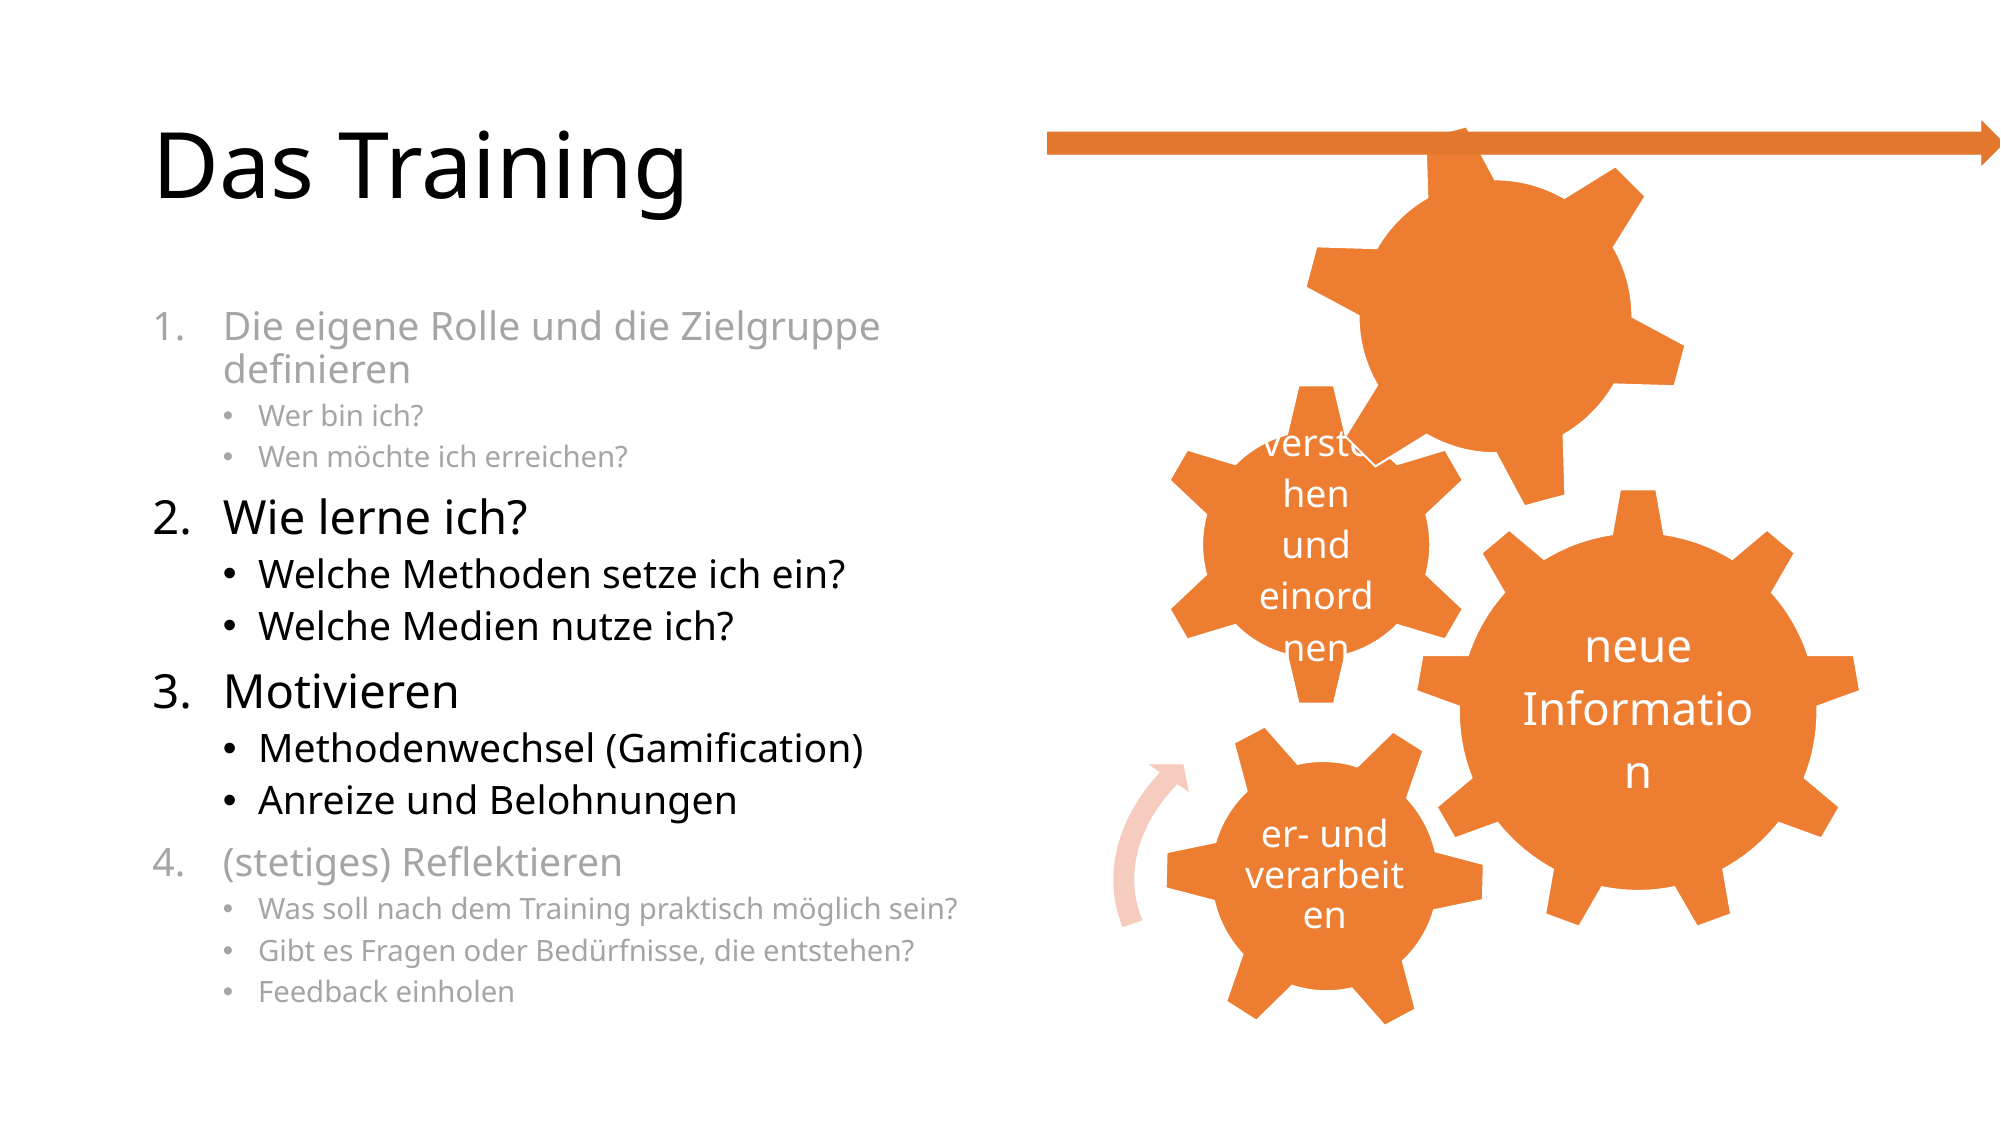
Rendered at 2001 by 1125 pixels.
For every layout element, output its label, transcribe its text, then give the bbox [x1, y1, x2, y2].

title Das Training [137, 59, 1863, 278]
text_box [1162, 711, 1487, 1041]
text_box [905, 120, 2000, 936]
list Die eigene Rolle und die Zielgruppe definieren Wer bin ich? Wen möchte ich erreichen? Wie lerne ich? Welche Methoden setze ich ein? Welche Medien nutze ich? Motivieren Methodenwechsel (Gamification) Anreize und Belohnungen (stetiges) Reflektieren Was soll nach dem Training praktisch möglich sein? Gibt es Fragen oder Bedürfnisse, die entstehen? Feedback einholen [137, 299, 1061, 1024]
